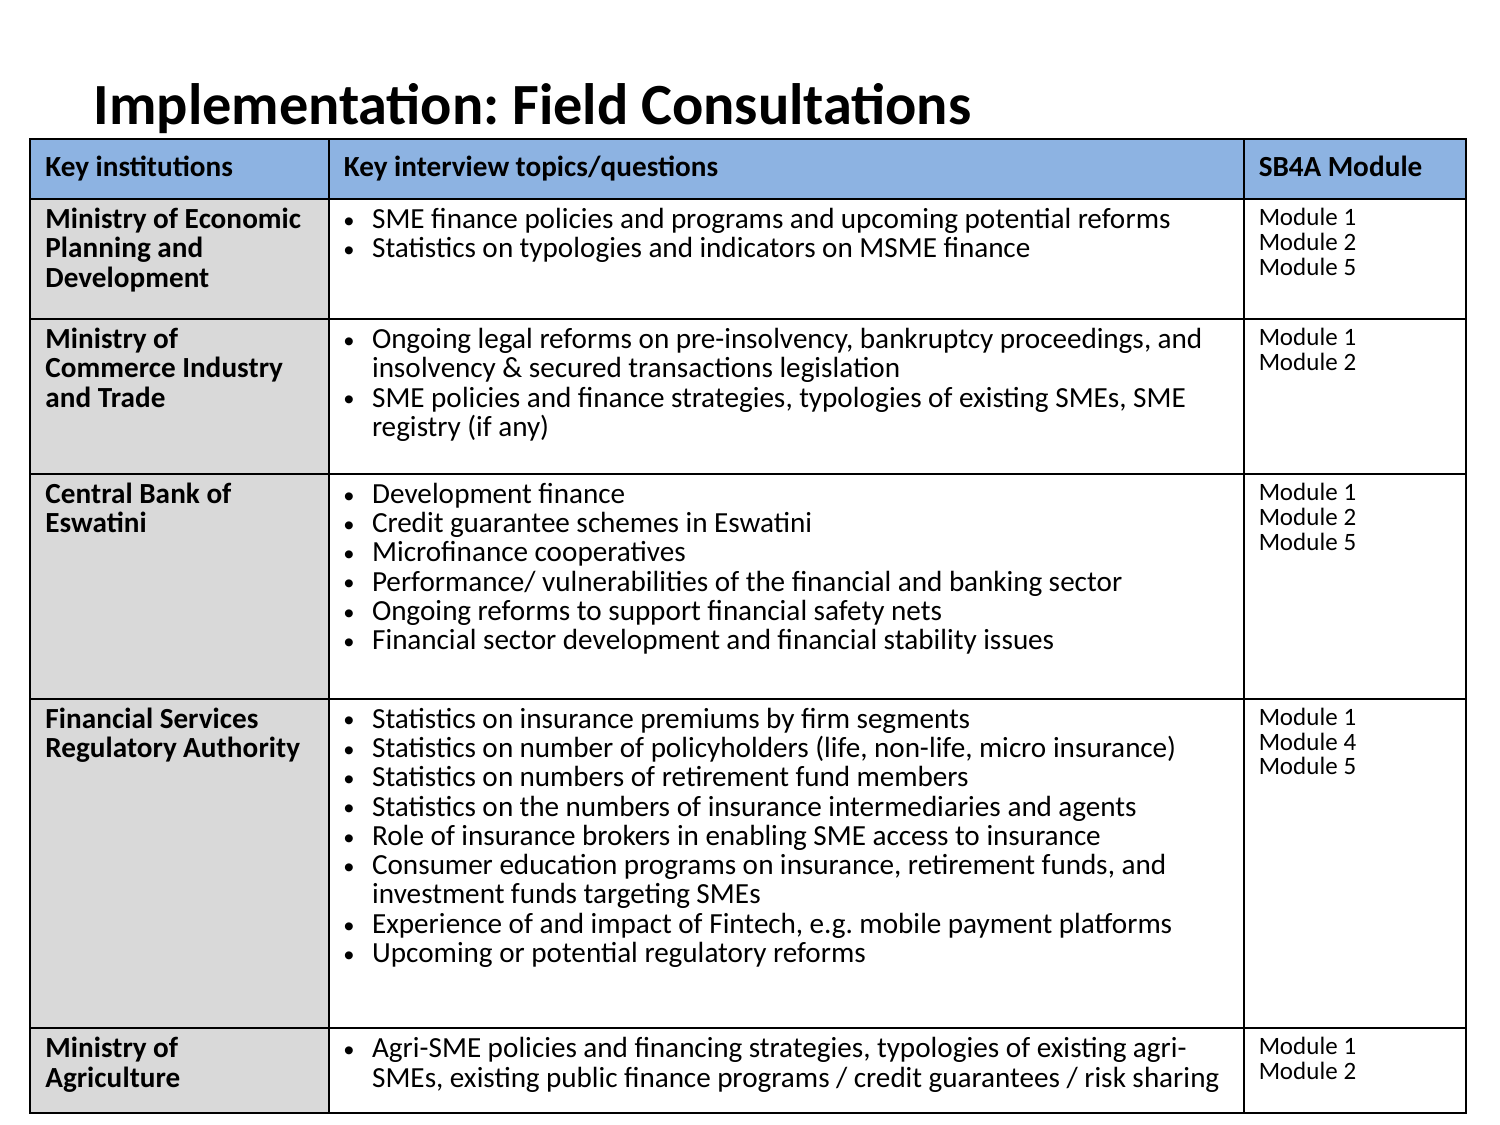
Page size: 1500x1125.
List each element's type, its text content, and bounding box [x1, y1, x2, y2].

table_cell Module 1 Module 2 Module 5 [1245, 200, 1465, 318]
table_cell Module 1 Module 2 Module 5 [1245, 475, 1465, 698]
table_cell Ministry of Agriculture [31, 1029, 328, 1112]
table_cell Ministry of Economic Planning and Development [31, 200, 328, 318]
table_cell SME finance policies and programs and upcoming potential reforms Statistics on typologies and indicators on MSME finance [330, 200, 1243, 318]
table_cell Central Bank of Eswatini [31, 475, 328, 698]
table_cell Ministry of Commerce Industry and Trade [31, 320, 328, 473]
table_cell Ongoing legal reforms on pre-insolvency, bankruptcy proceedings, and insolvency & secured transactions legislation SME policies and finance strategies, typologies of existing SMEs, SME registry (if any) [330, 320, 1243, 473]
text_box Implementation: Field Consultations [79, 58, 987, 138]
table_cell Module 1 Module 4 Module 5 [1245, 700, 1465, 1027]
table_cell Module 1 Module 2 [1245, 1029, 1465, 1112]
table_cell Financial Services Regulatory Authority [31, 700, 328, 1027]
table_cell Module 1 Module 2 [1245, 320, 1465, 473]
table_header SB4A Module [1245, 140, 1465, 198]
table_header Key institutions [31, 140, 328, 198]
table_cell Agri-SME policies and financing strategies, typologies of existing agri-SMEs, existing public finance programs / credit guarantees / risk sharing [330, 1029, 1243, 1112]
table_cell Development finance Credit guarantee schemes in Eswatini Microfinance cooperatives Performance/ vulnerabilities of the financial and banking sector Ongoing reforms to support financial safety nets Financial sector development and financial stability issues [330, 475, 1243, 698]
table_header Key interview topics/questions [330, 140, 1243, 198]
table_cell Statistics on insurance premiums by firm segments Statistics on number of policyholders (life, non-life, micro insurance) Statistics on numbers of retirement fund members Statistics on the numbers of insurance intermediaries and agents Role of insurance brokers in enabling SME access to insurance Consumer education programs on insurance, retirement funds, and investment funds targeting SMEs Experience of and impact of Fintech, e.g. mobile payment platforms Upcoming or potential regulatory reforms [330, 700, 1243, 1027]
